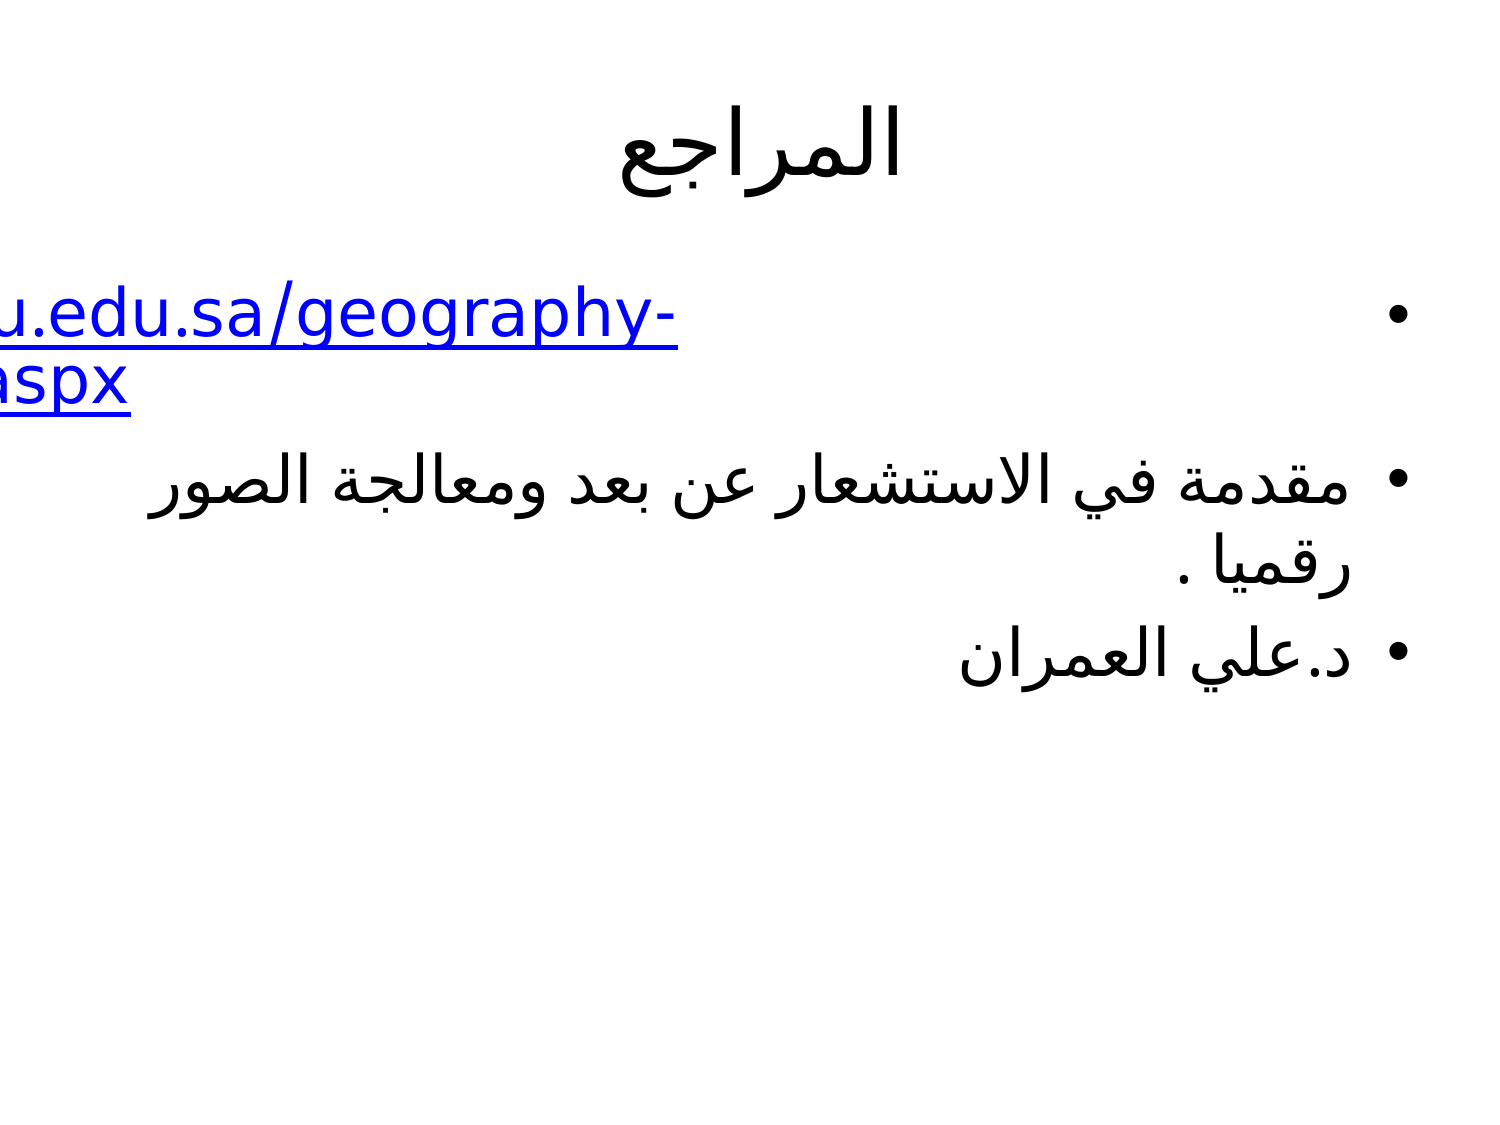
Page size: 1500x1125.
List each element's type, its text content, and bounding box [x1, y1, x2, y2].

list http://faculty.ksu.edu.sa/geography-alsaleh/default.aspx مقدمة في الاستشعار عن بعد ومعالجة الصور رقميا . د.علي العمران [75, 262, 1425, 1005]
title المراجع [75, 45, 1425, 233]
